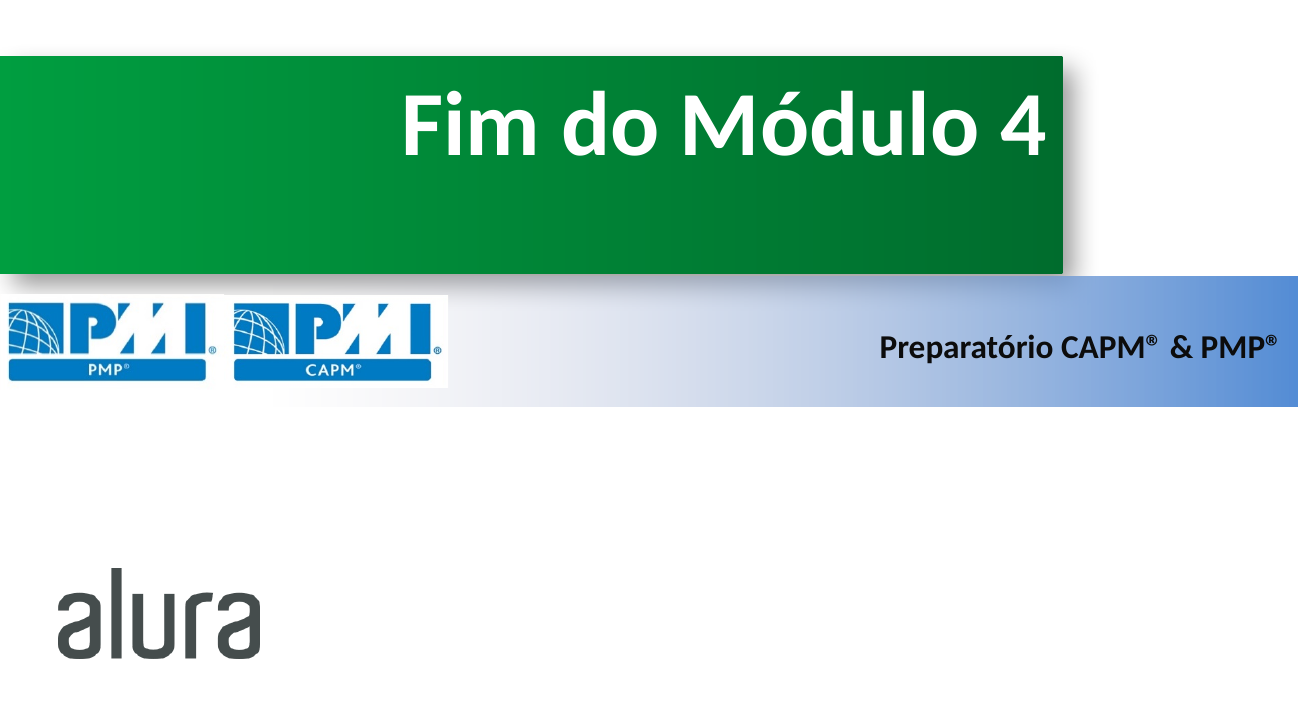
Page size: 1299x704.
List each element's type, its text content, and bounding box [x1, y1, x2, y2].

text_box Fim do Módulo 4 [0, 56, 1063, 274]
picture [58, 568, 260, 660]
text_box [270, 276, 1298, 317]
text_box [0, 294, 449, 390]
text_box Preparatório CAPM® & PMP® [452, 317, 1298, 374]
text_box [270, 374, 1298, 407]
